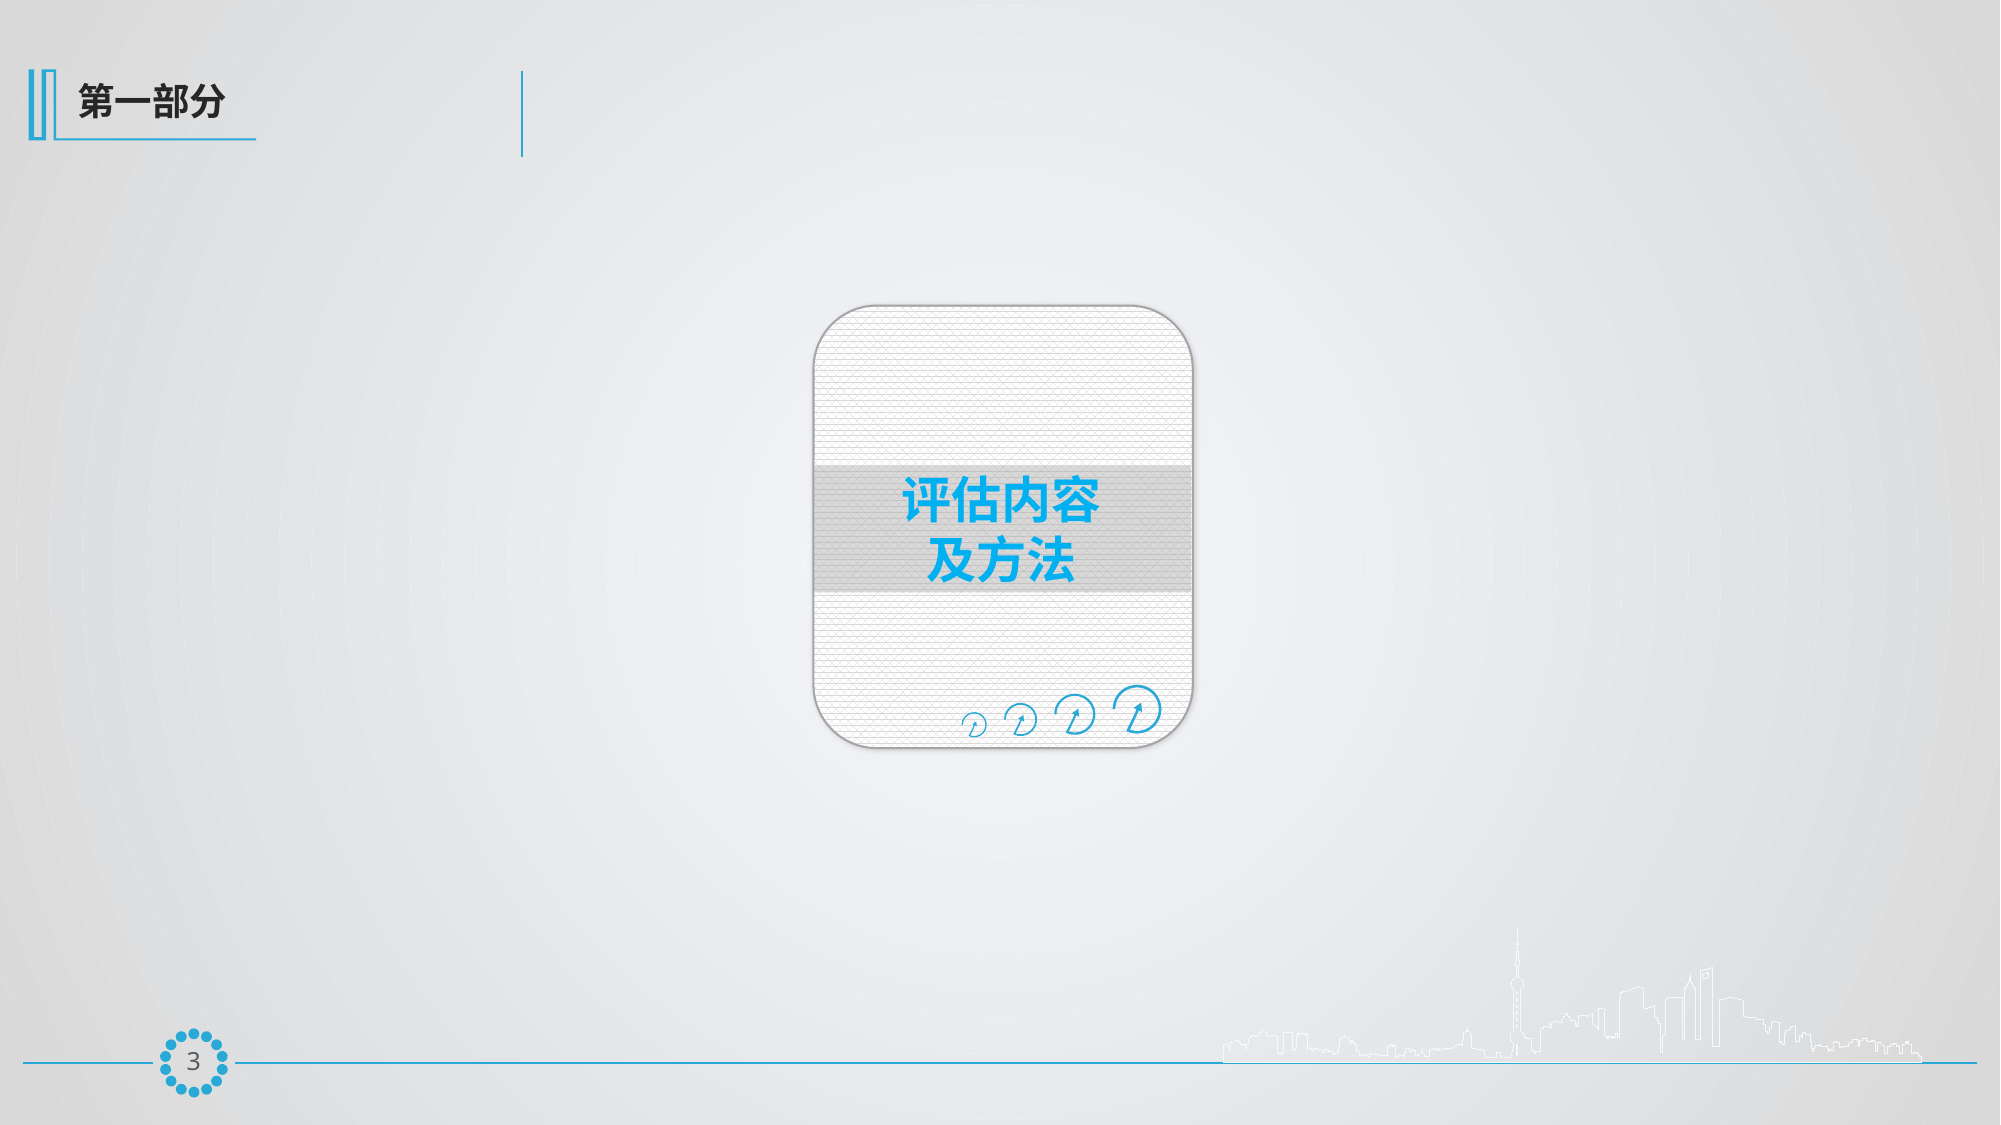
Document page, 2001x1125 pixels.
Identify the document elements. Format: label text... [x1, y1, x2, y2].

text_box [811, 305, 1194, 749]
text_box 第一部分 [62, 70, 252, 130]
slide_number 2 [169, 1039, 218, 1086]
